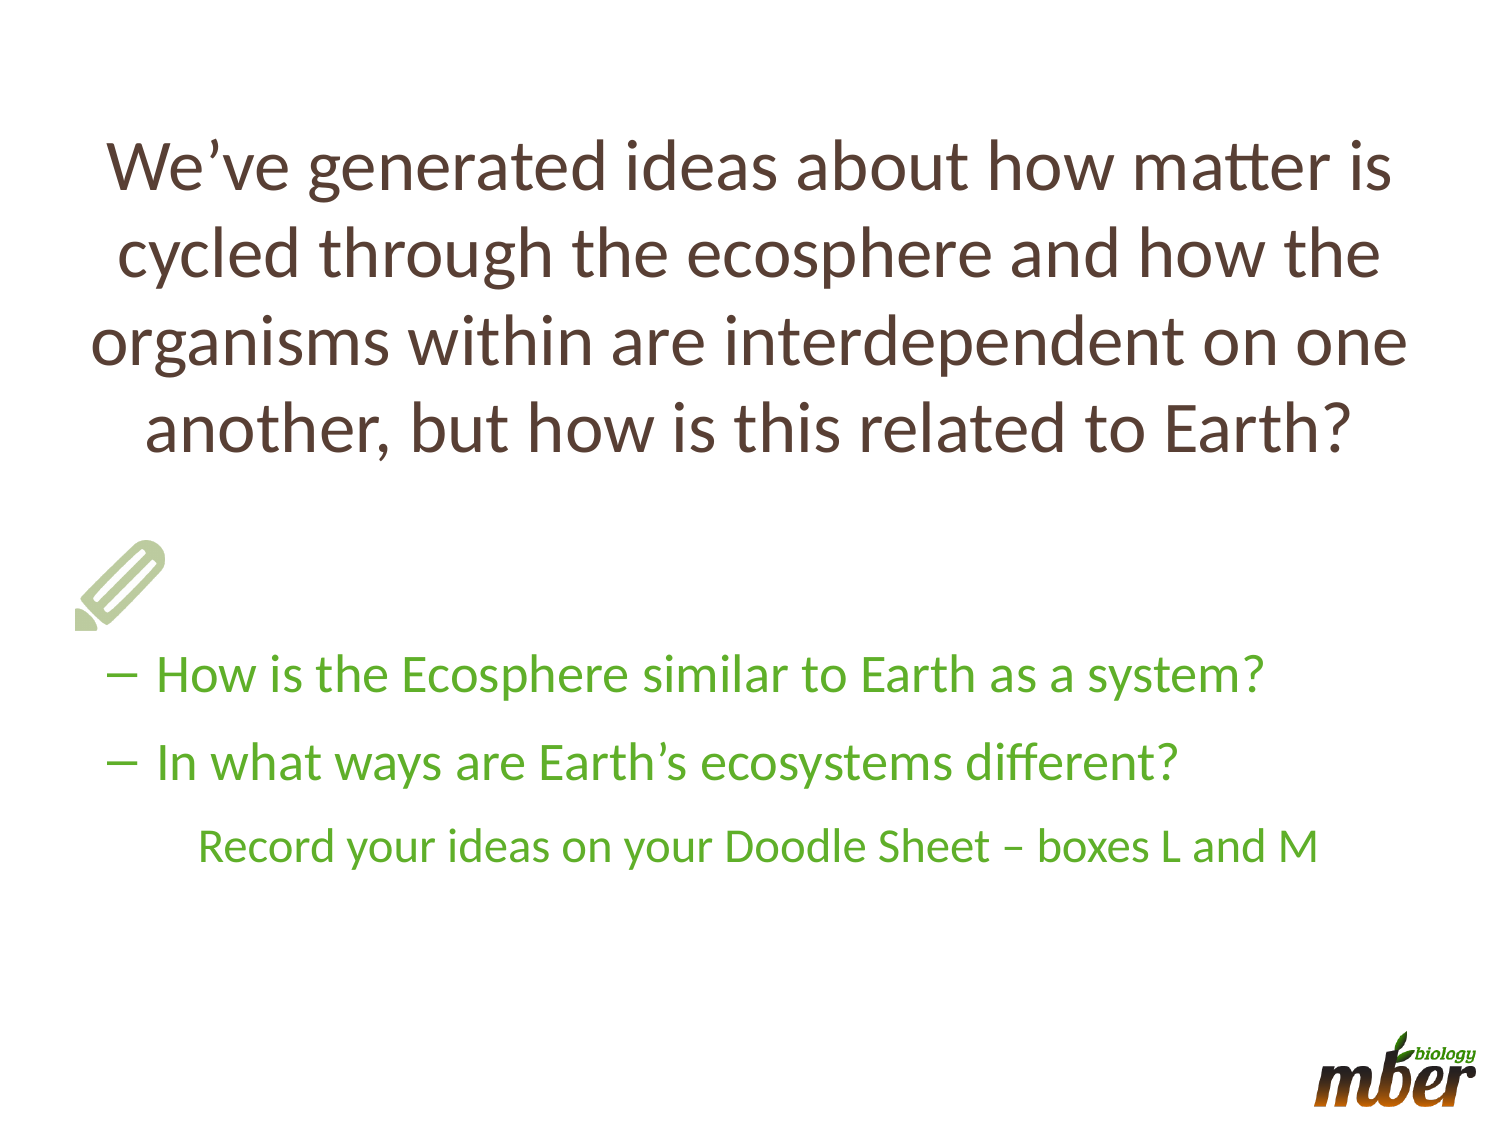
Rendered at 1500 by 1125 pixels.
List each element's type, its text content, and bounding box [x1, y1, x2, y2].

list How is the Ecosphere similar to Earth as a system? In what ways are Earth’s ecosystems different? Record your ideas on your Doodle Sheet – boxes L and M [75, 630, 1425, 882]
title We’ve generated ideas about how matter is cycled through the ecosphere and how the organisms within are interdependent on one another, but how is this related to Earth? [75, 63, 1425, 522]
picture [1314, 1030, 1476, 1107]
picture [74, 540, 165, 632]
